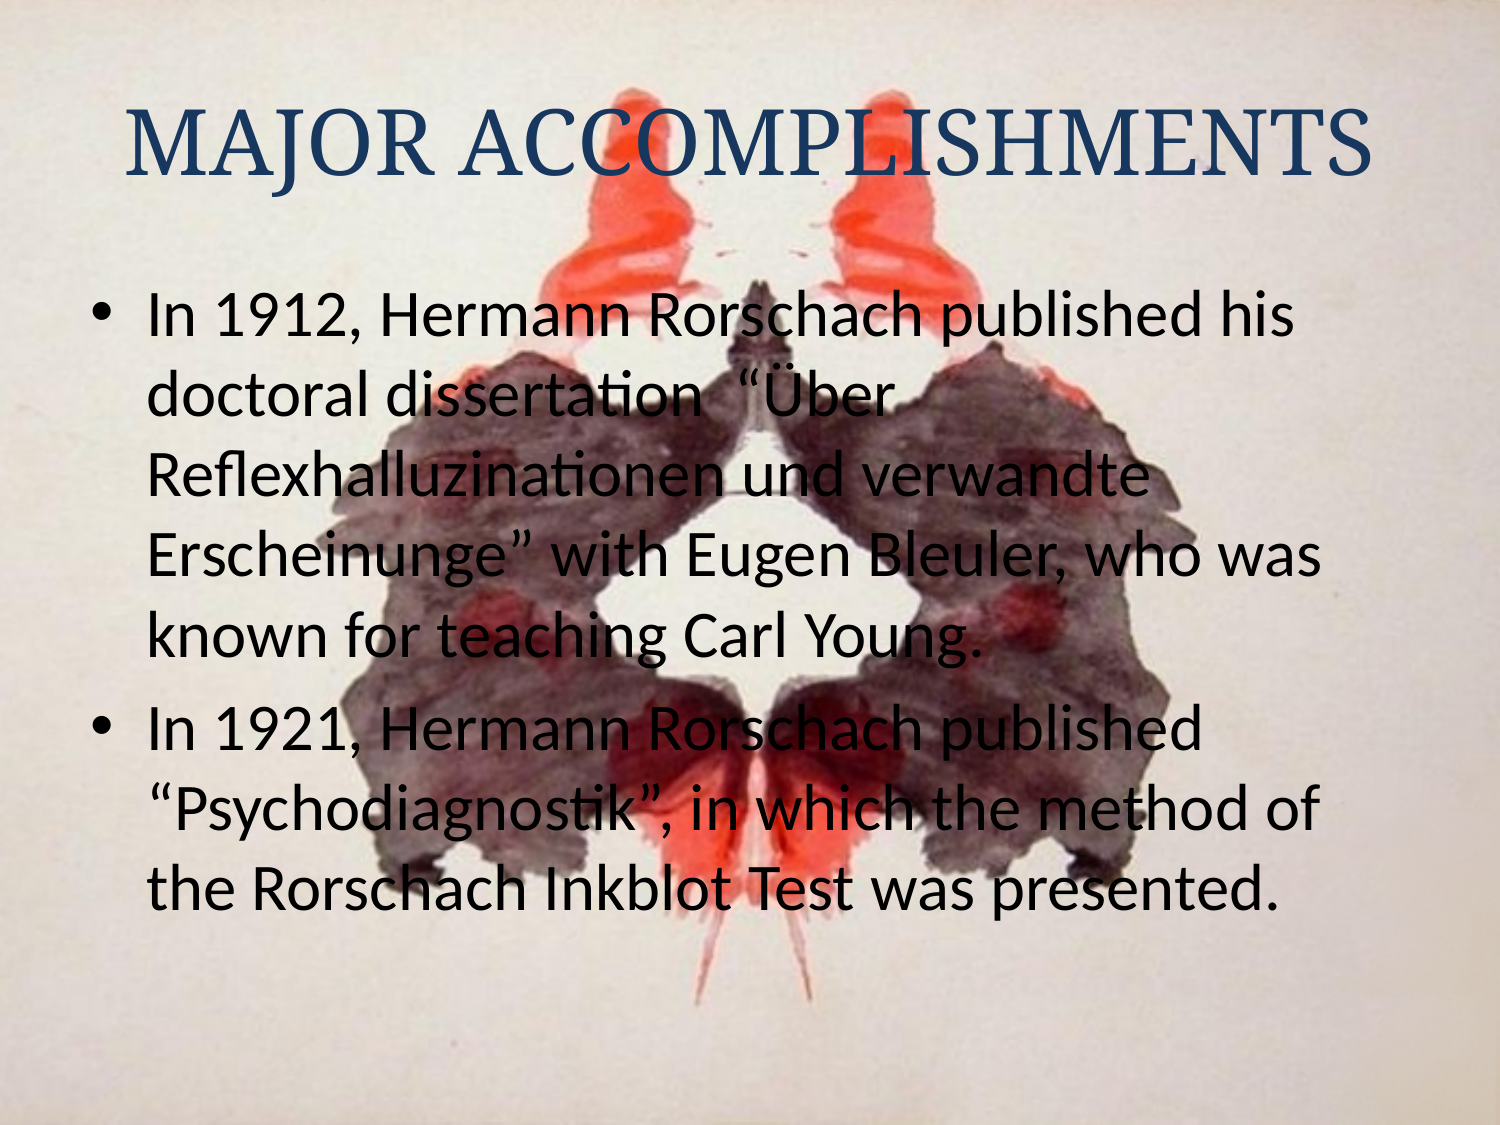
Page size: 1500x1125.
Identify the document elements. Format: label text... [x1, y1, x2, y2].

list In 1912, Hermann Rorschach published his doctoral dissertation “Über Reflexhalluzinationen und verwandte Erscheinunge” with Eugen Bleuler, who was known for teaching Carl Young. In 1921, Hermann Rorschach published “Psychodiagnostik”, in which the method of the Rorschach Inkblot Test was presented. [75, 262, 1425, 1005]
title MAJOR ACCOMPLISHMENTS [75, 45, 1425, 233]
picture [0, 0, 1500, 1125]
